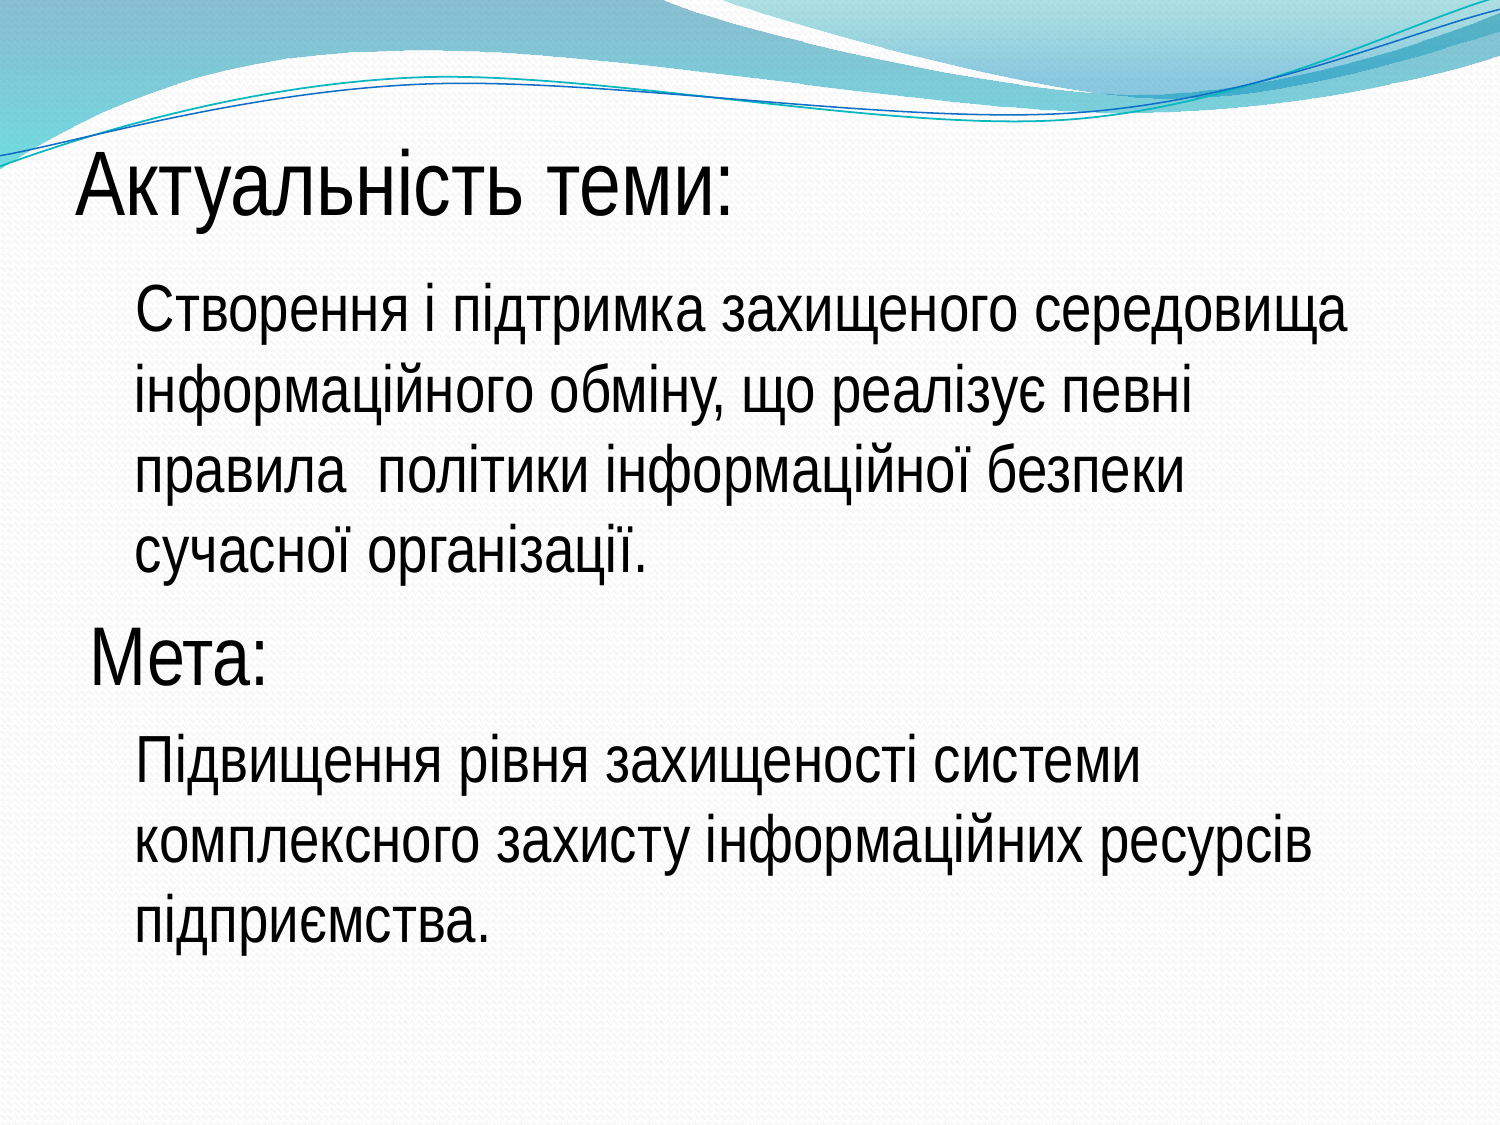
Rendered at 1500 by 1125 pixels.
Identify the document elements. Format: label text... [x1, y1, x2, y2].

list Створення і підтримка захищеного середовища інформаційного обміну, що реалізує певні правила політики інформаційної безпеки сучасної організації. Мета: Підвищення рівня захищеності системи комплексного захисту інформаційних ресурсів підприємства. [75, 257, 1422, 1056]
title Актуальність теми: [75, 115, 1434, 234]
